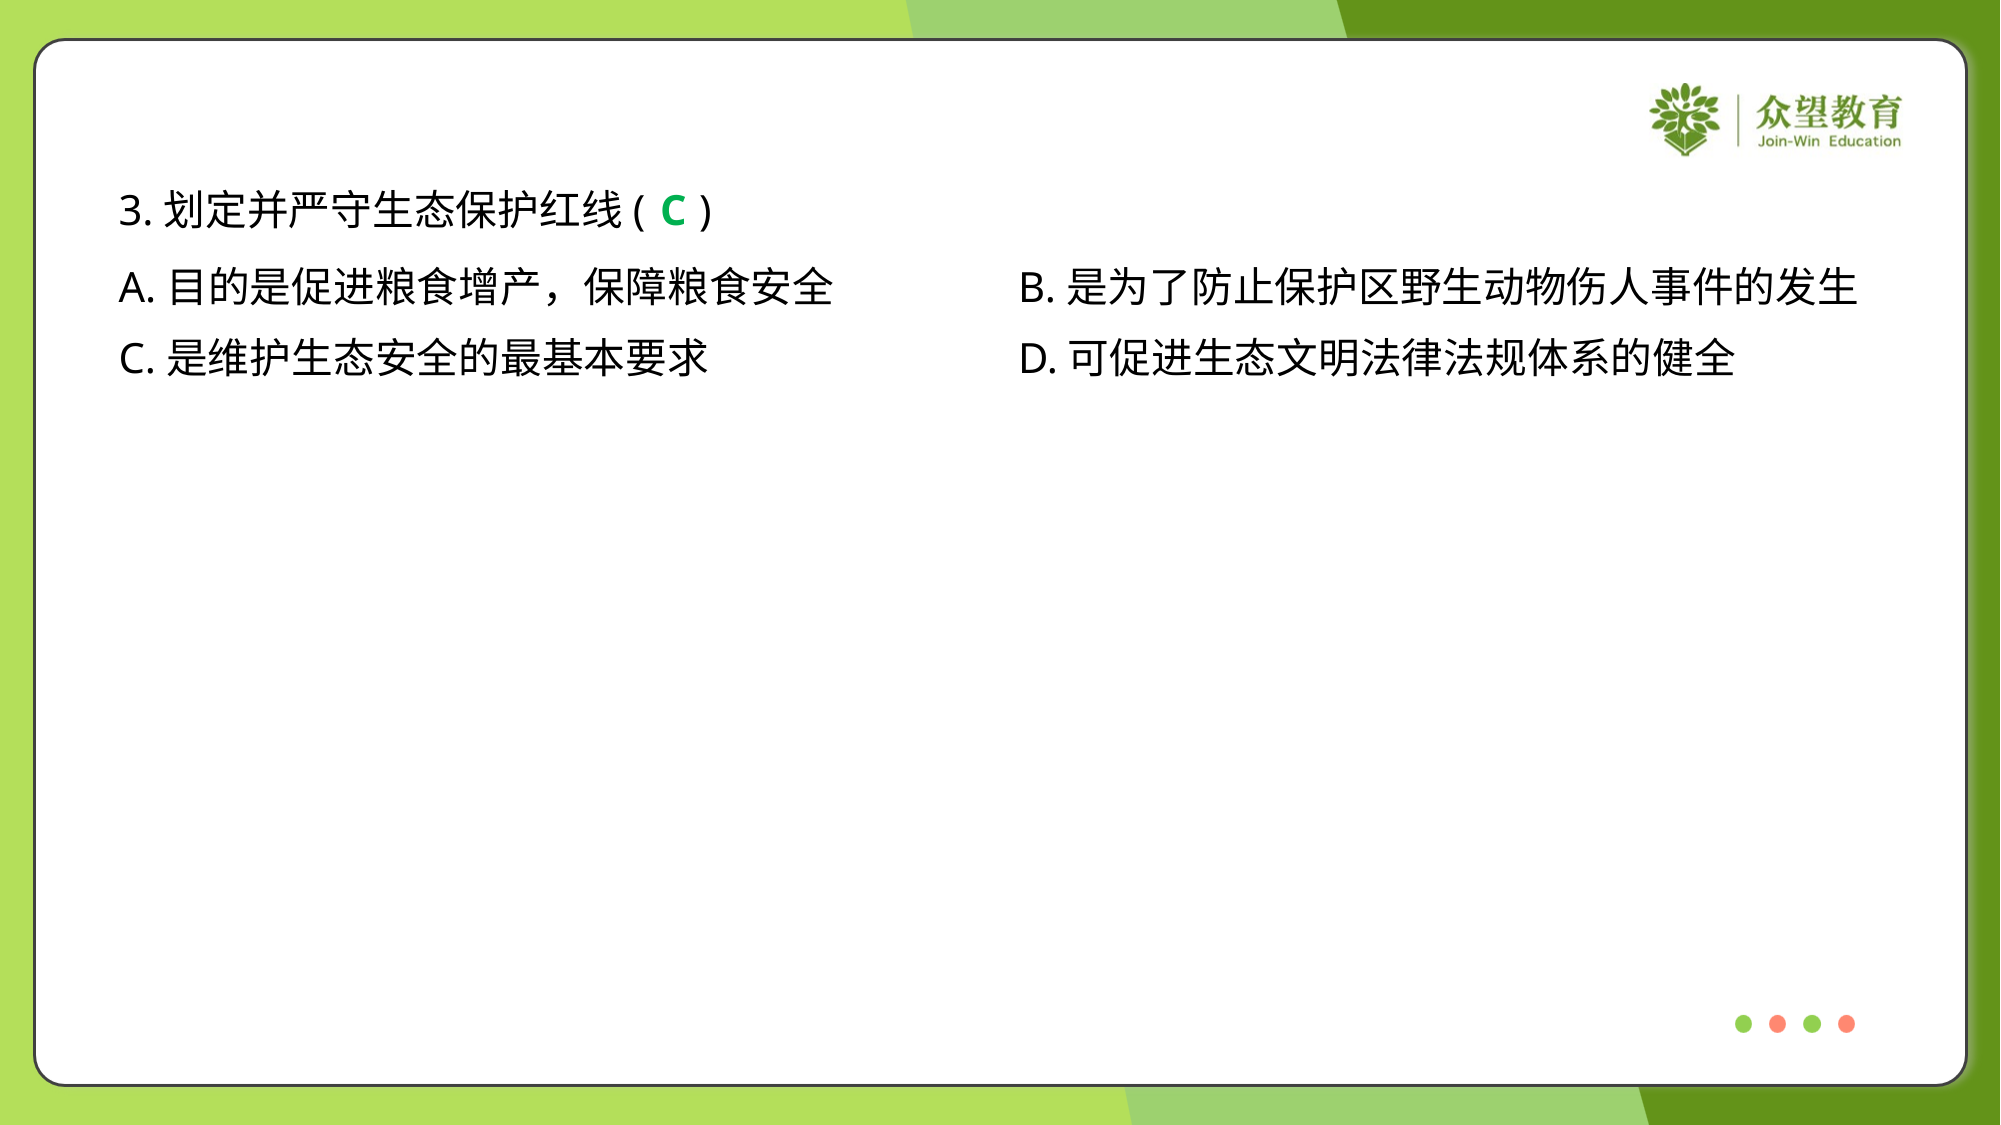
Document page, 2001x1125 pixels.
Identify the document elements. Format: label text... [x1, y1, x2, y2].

text_box A.目的是促进粮食增产，保障粮食安全 B.是为了防止保护区野生动物伤人事件的发生 C.是维护生态安全的最基本要求 D.可促进生态文明法律法规体系的健全 [118, 235, 1883, 374]
text_box 3.划定并严守生态保护红线( ) [118, 158, 644, 226]
text_box C [644, 158, 703, 226]
picture [0, 0, 2000, 1125]
text_box 3.划定并严守生态保护红线( ) [703, 158, 1883, 226]
